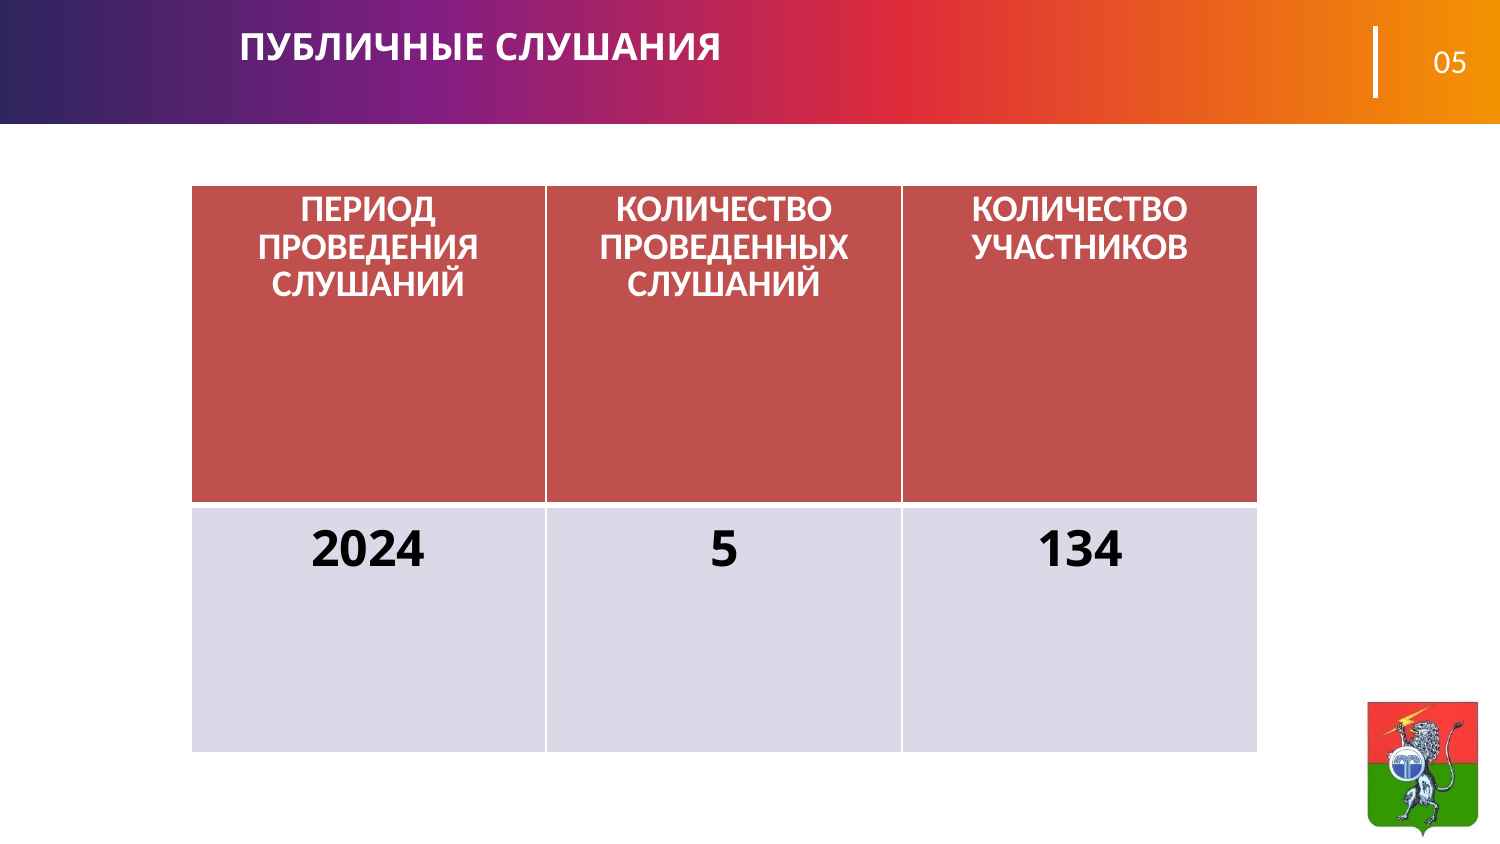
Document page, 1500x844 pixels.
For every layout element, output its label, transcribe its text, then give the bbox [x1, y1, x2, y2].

picture [0, 0, 1500, 124]
table_cell 134 [903, 508, 1257, 752]
table_header ПЕРИОД ПРОВЕДЕНИЯ СЛУШАНИЙ [192, 186, 545, 502]
picture [1362, 696, 1483, 840]
table_header КОЛИЧЕСТВО УЧАСТНИКОВ [903, 186, 1257, 502]
table_header КОЛИЧЕСТВО ПРОВЕДЕННЫХ СЛУШАНИЙ [547, 186, 901, 502]
table_cell 5 [547, 508, 901, 752]
table_cell 2024 [192, 508, 545, 752]
